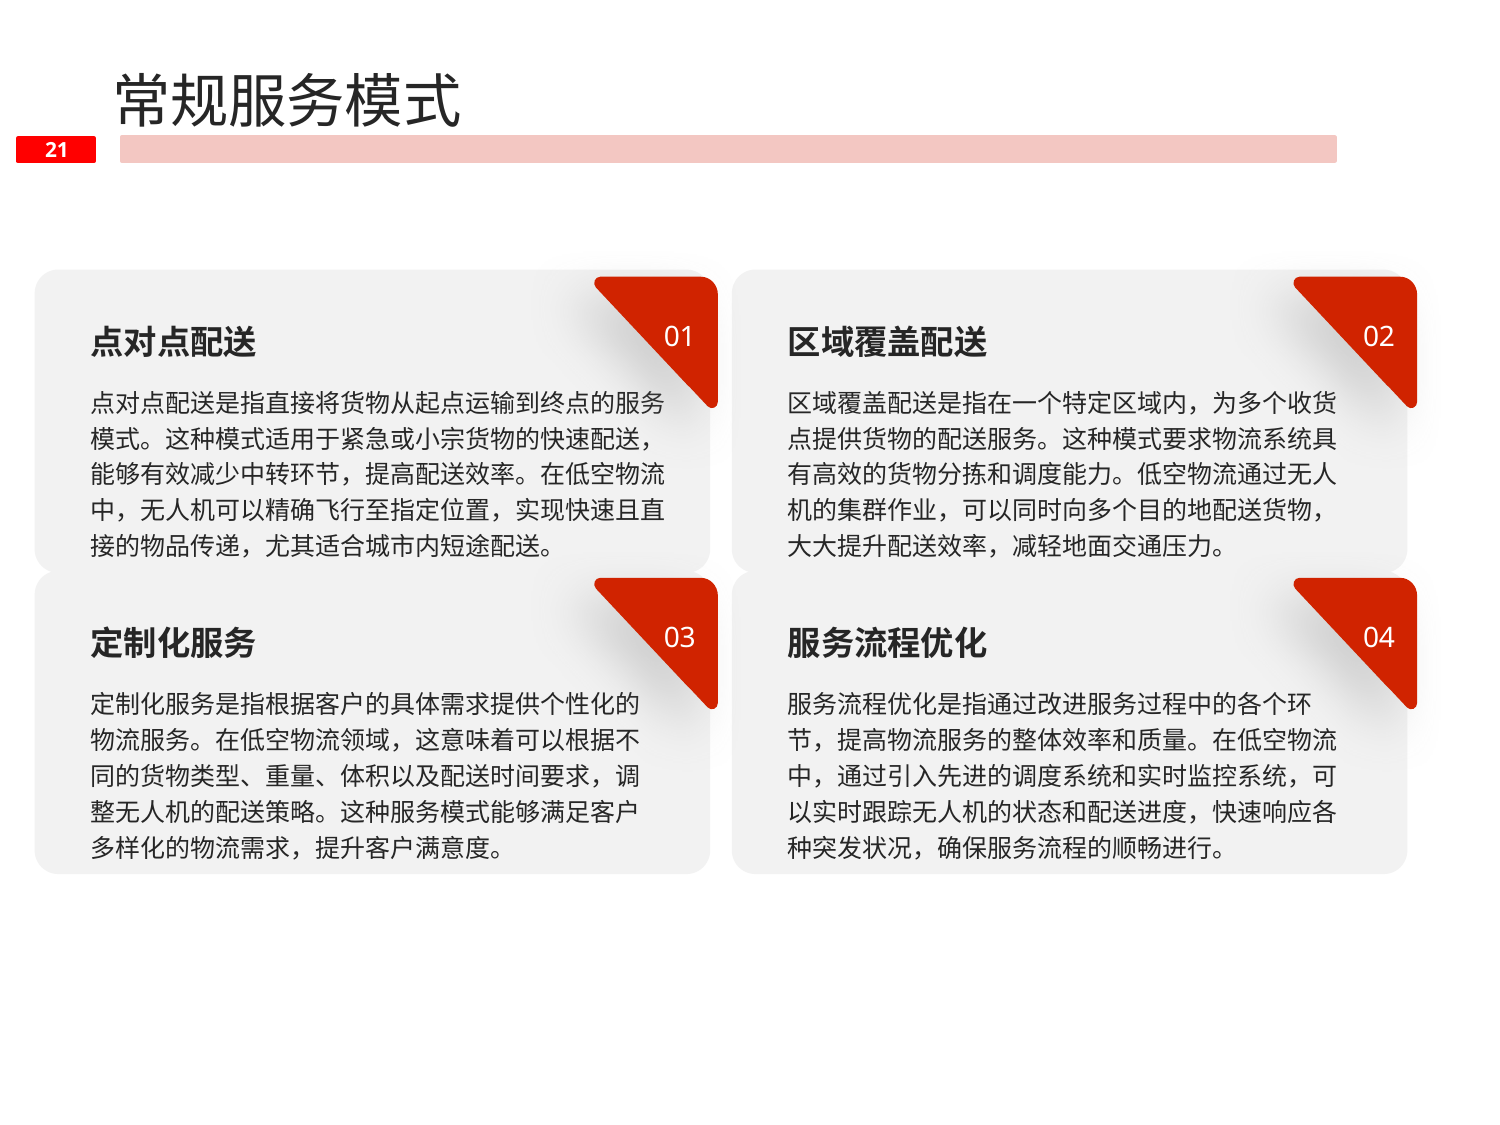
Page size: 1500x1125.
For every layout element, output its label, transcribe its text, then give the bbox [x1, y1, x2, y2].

text_box 02 [1341, 308, 1418, 359]
text_box [594, 276, 718, 336]
text_box 区域覆盖配送 [787, 317, 1295, 368]
text_box [594, 577, 718, 637]
text_box 服务流程优化是指通过改进服务过程中的各个环节，提高物流服务的整体效率和质量。在低空物流中，通过引入先进的调度系统和实时监控系统，可以实时跟踪无人机的状态和配送进度，快速响应各种突发状况，确保服务流程的顺畅进行。 [787, 682, 1359, 845]
text_box 01 [641, 308, 718, 359]
text_box 常规服务模式 [112, 66, 1448, 124]
text_box 点对点配送 [90, 317, 597, 368]
text_box 定制化服务 [90, 618, 597, 669]
text_box [731, 269, 1408, 572]
text_box [663, 359, 718, 409]
text_box [34, 269, 711, 572]
text_box 点对点配送是指直接将货物从起点运输到终点的服务模式。这种模式适用于紧急或小宗货物的快速配送，能够有效减少中转环节，提高配送效率。在低空物流中，无人机可以精确飞行至指定位置，实现快速且直接的物品传递，尤其适合城市内短途配送。 [90, 381, 673, 543]
text_box 04 [1341, 609, 1418, 660]
text_box [1293, 276, 1418, 337]
text_box [731, 570, 1408, 875]
text_box [17, 129, 97, 189]
text_box [34, 570, 711, 875]
text_box [1362, 359, 1418, 409]
text_box 区域覆盖配送是指在一个特定区域内，为多个收货点提供货物的配送服务。这种模式要求物流系统具有高效的货物分拣和调度能力。低空物流通过无人机的集群作业，可以同时向多个目的地配送货物，大大提升配送效率，减轻地面交通压力。 [787, 381, 1359, 543]
text_box [1362, 660, 1418, 710]
text_box 服务流程优化 [787, 618, 1295, 669]
text_box [662, 660, 718, 710]
text_box 定制化服务是指根据客户的具体需求提供个性化的物流服务。在低空物流领域，这意味着可以根据不同的货物类型、重量、体积以及配送时间要求，调整无人机的配送策略。这种服务模式能够满足客户多样化的物流需求，提升客户满意度。 [90, 682, 662, 845]
text_box [1293, 577, 1418, 638]
text_box 03 [641, 609, 718, 660]
